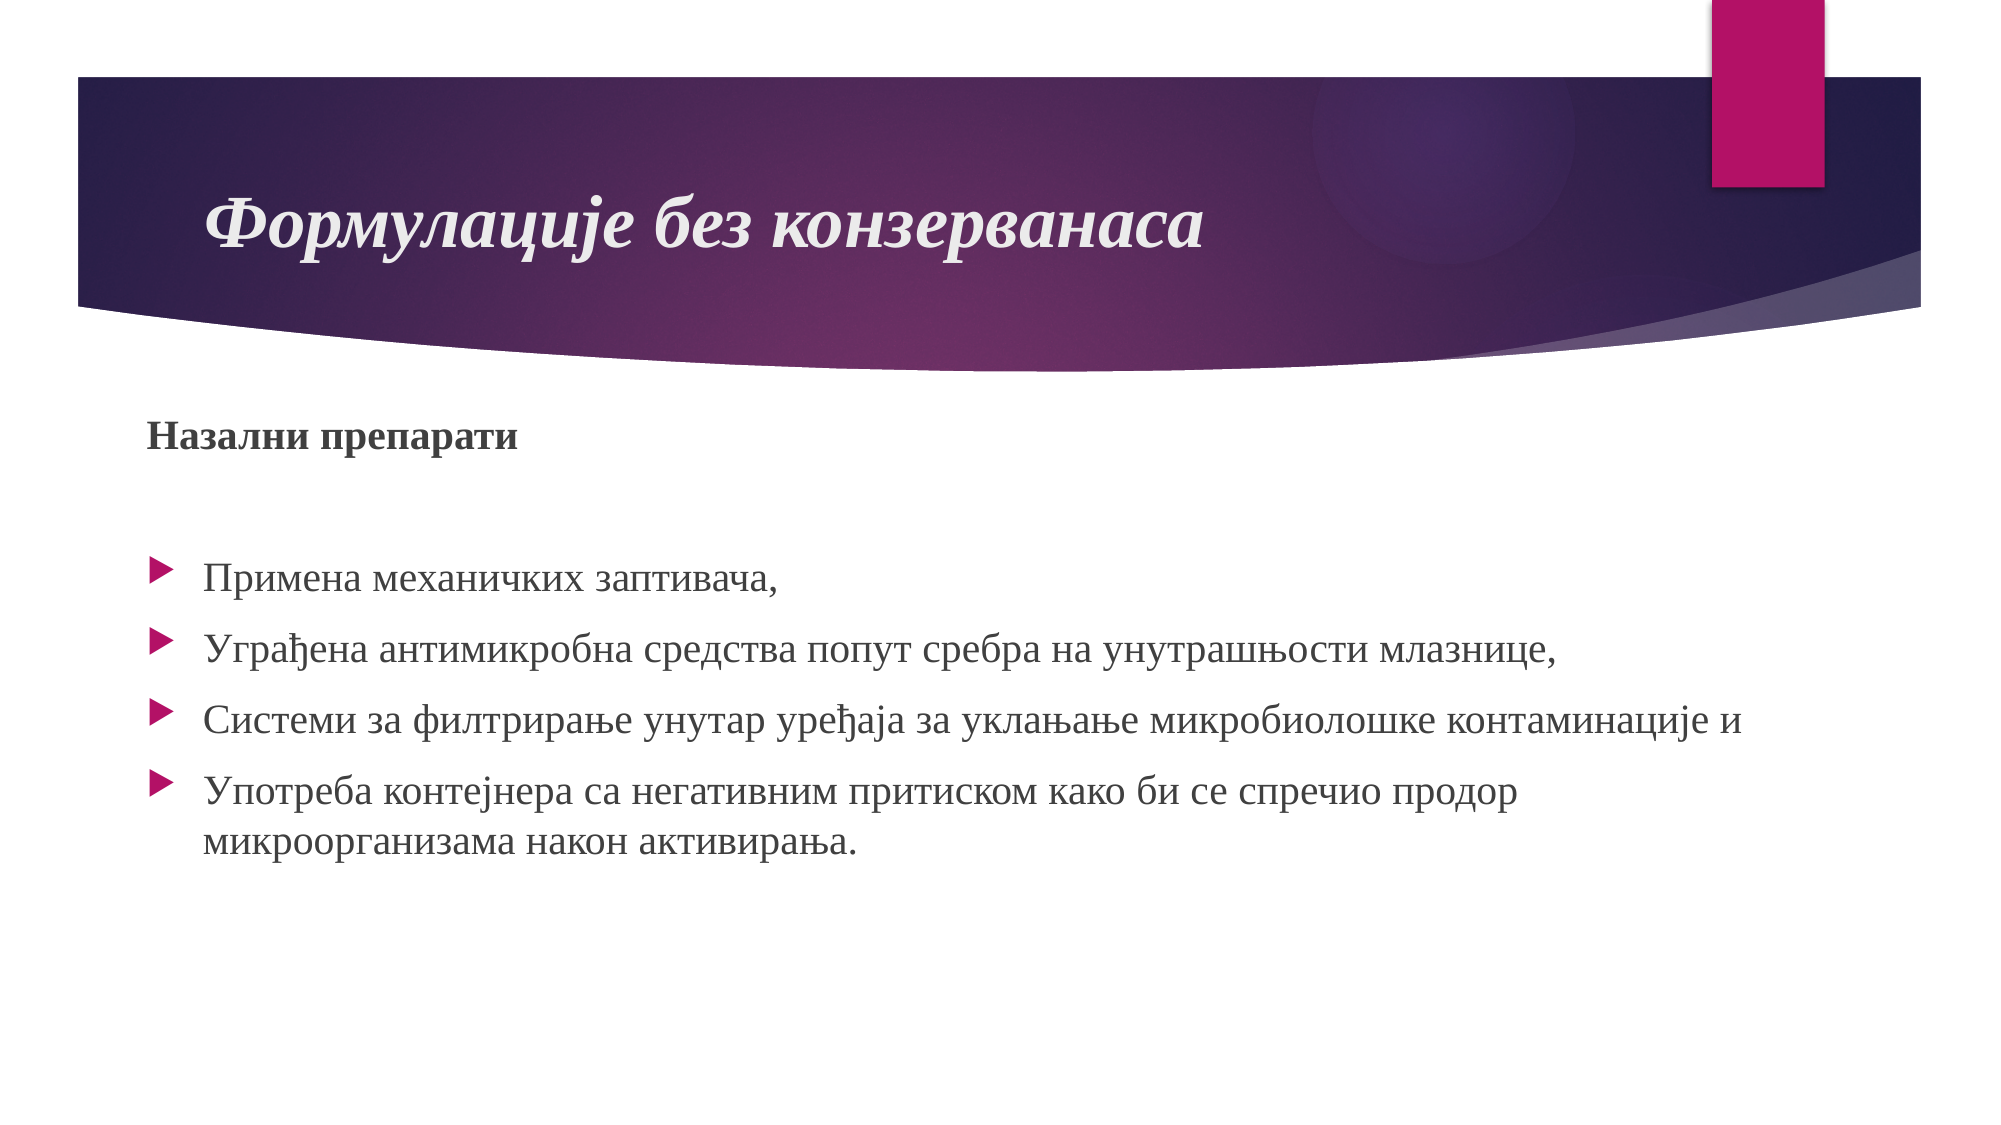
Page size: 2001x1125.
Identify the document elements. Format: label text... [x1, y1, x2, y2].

title Формулације без конзерванаса [189, 159, 1627, 276]
list Назални препарати Примена механичких заптивача, Уграђена антимикробна средства попут сребра на унутрашњости млазнице, Системи за филтрирање унутар уређаја за уклањање микробиолошке контаминације и Употреба контејнера са негативним притиском како би се спречио продор микроорганизама након активирања. [131, 400, 1832, 1097]
